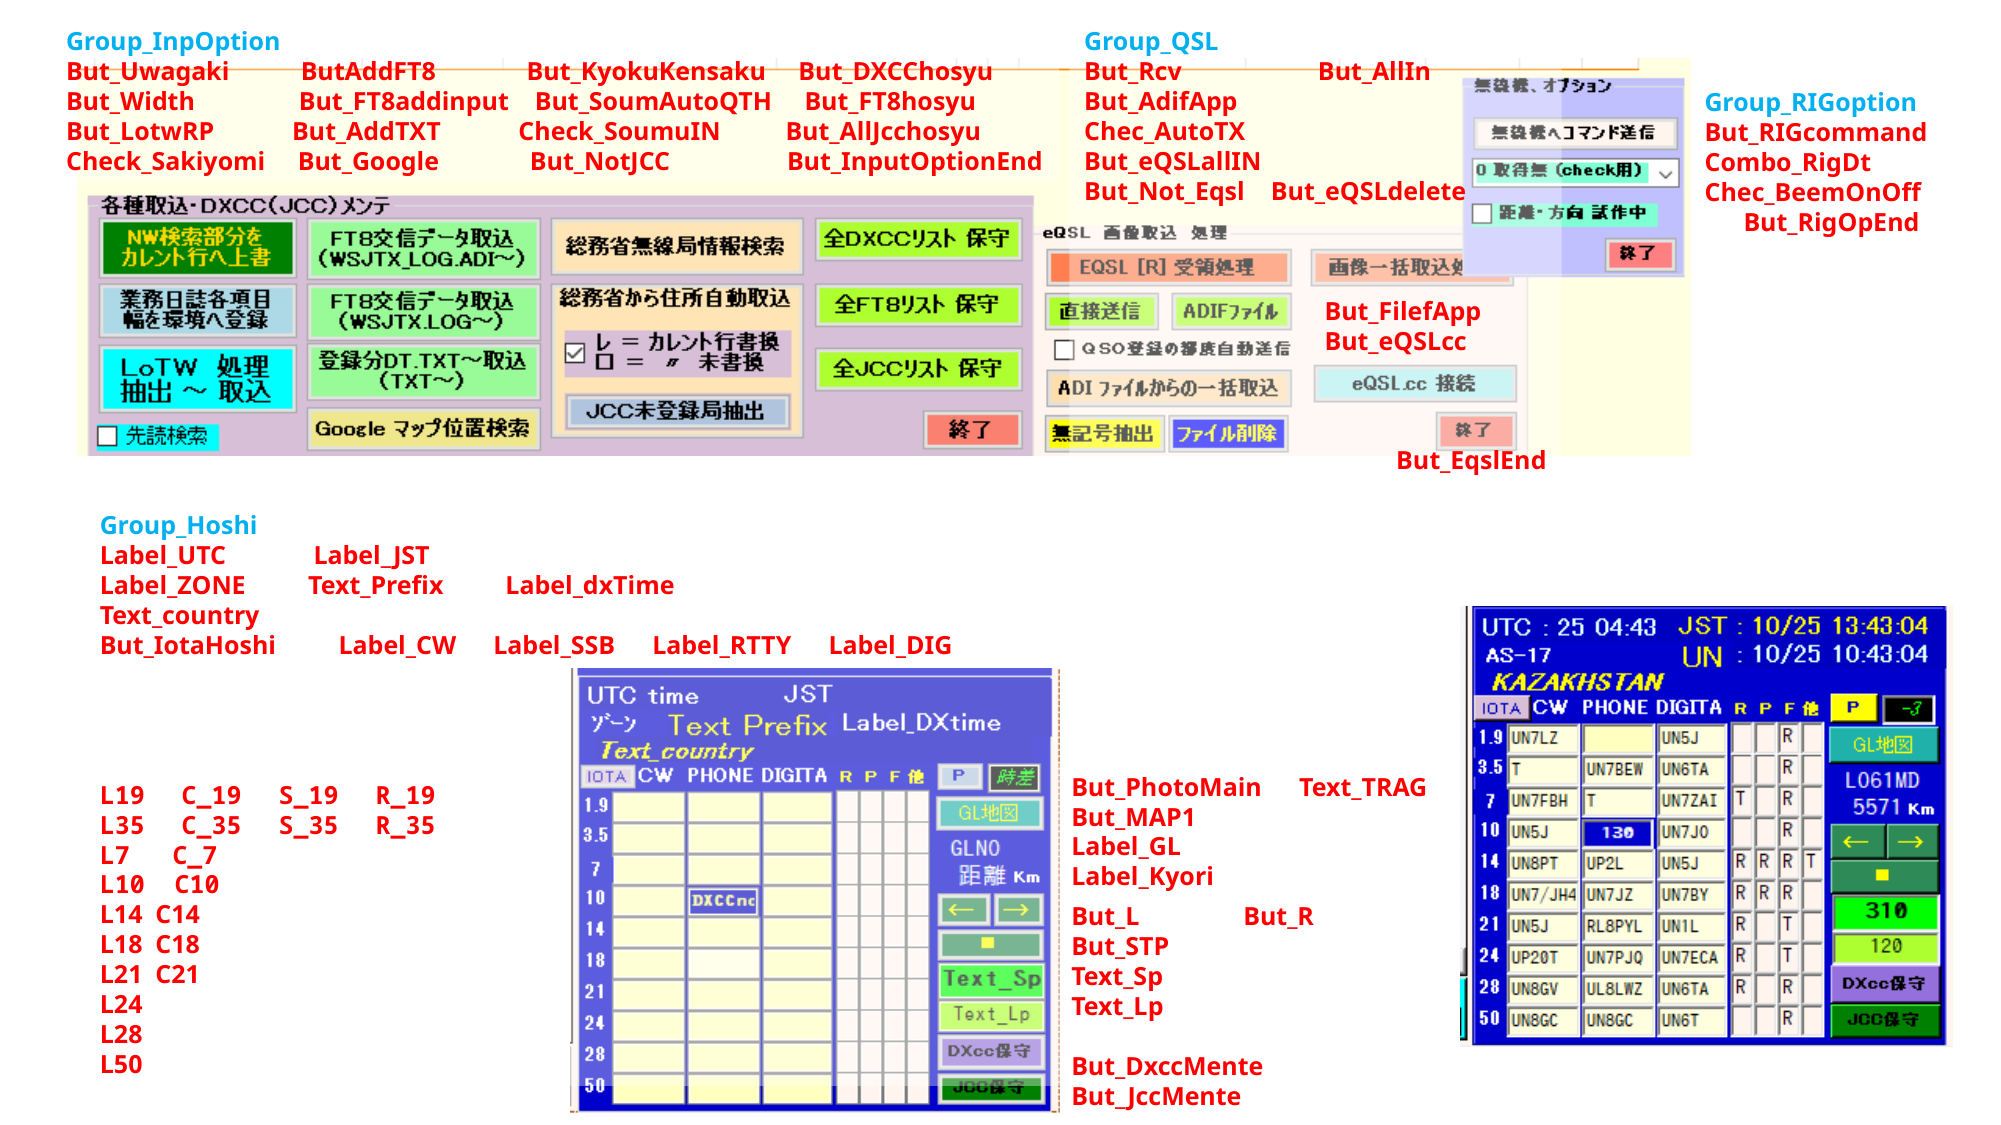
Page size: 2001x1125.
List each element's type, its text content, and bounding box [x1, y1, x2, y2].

picture [1460, 606, 1953, 1047]
text_box Group_InpOption But_Uwagaki ButAddFT8 But_KyokuKensaku But_DXCChosyu But_Width But_FT8addinput But_SoumAutoQTH But_FT8hosyu But_LotwRP But_AddTXT Check_SoumuIN But_AllJcchosyu Check_Sakiyomi But_Google But_NotJCC But_InputOptionEnd [51, 18, 1060, 183]
text_box Group_RIGoption But_RIGcommand Combo_RigDt Chec_BeemOnOff But_RigOpEnd [1691, 78, 1943, 244]
picture [77, 58, 1691, 456]
text_box Group_QSL But_Rcv But_AllIn But_AdifApp Chec_AutoTX But_eQSLallIN But_Not_Eqsl But_eQSLdelete But_FilefApp But_eQSLcc But_EqslEnd [1069, 456, 1562, 483]
text_box Group_Hoshi Label_UTC Label_JST Label_ZONE Text_Prefix Label_dxTime Text_country But_IotaHoshi Label_CW Label_SSB Label_RTTY Label_DIG L19 C_19 S_19 R_19 L35 C_35 S_35 R_35 L7 C_7 L10 C10 L14 C14 L18 C18 L21 C21 L24 L28 L50 [85, 502, 1099, 1086]
picture [570, 668, 1060, 1116]
text_box But_PhotoMain Text_TRAG But_MAP1 Label_GL Label_Kyori But_L But_R But_STP Text_Sp Text_Lp But_DxccMente But_JccMente [1056, 763, 1443, 1118]
text_box Group_QSL But_Rcv But_AllIn But_AdifApp Chec_AutoTX But_eQSLallIN But_Not_Eqsl But_eQSLdelete But_FilefApp But_eQSLcc But_EqslEnd [1069, 18, 1562, 59]
